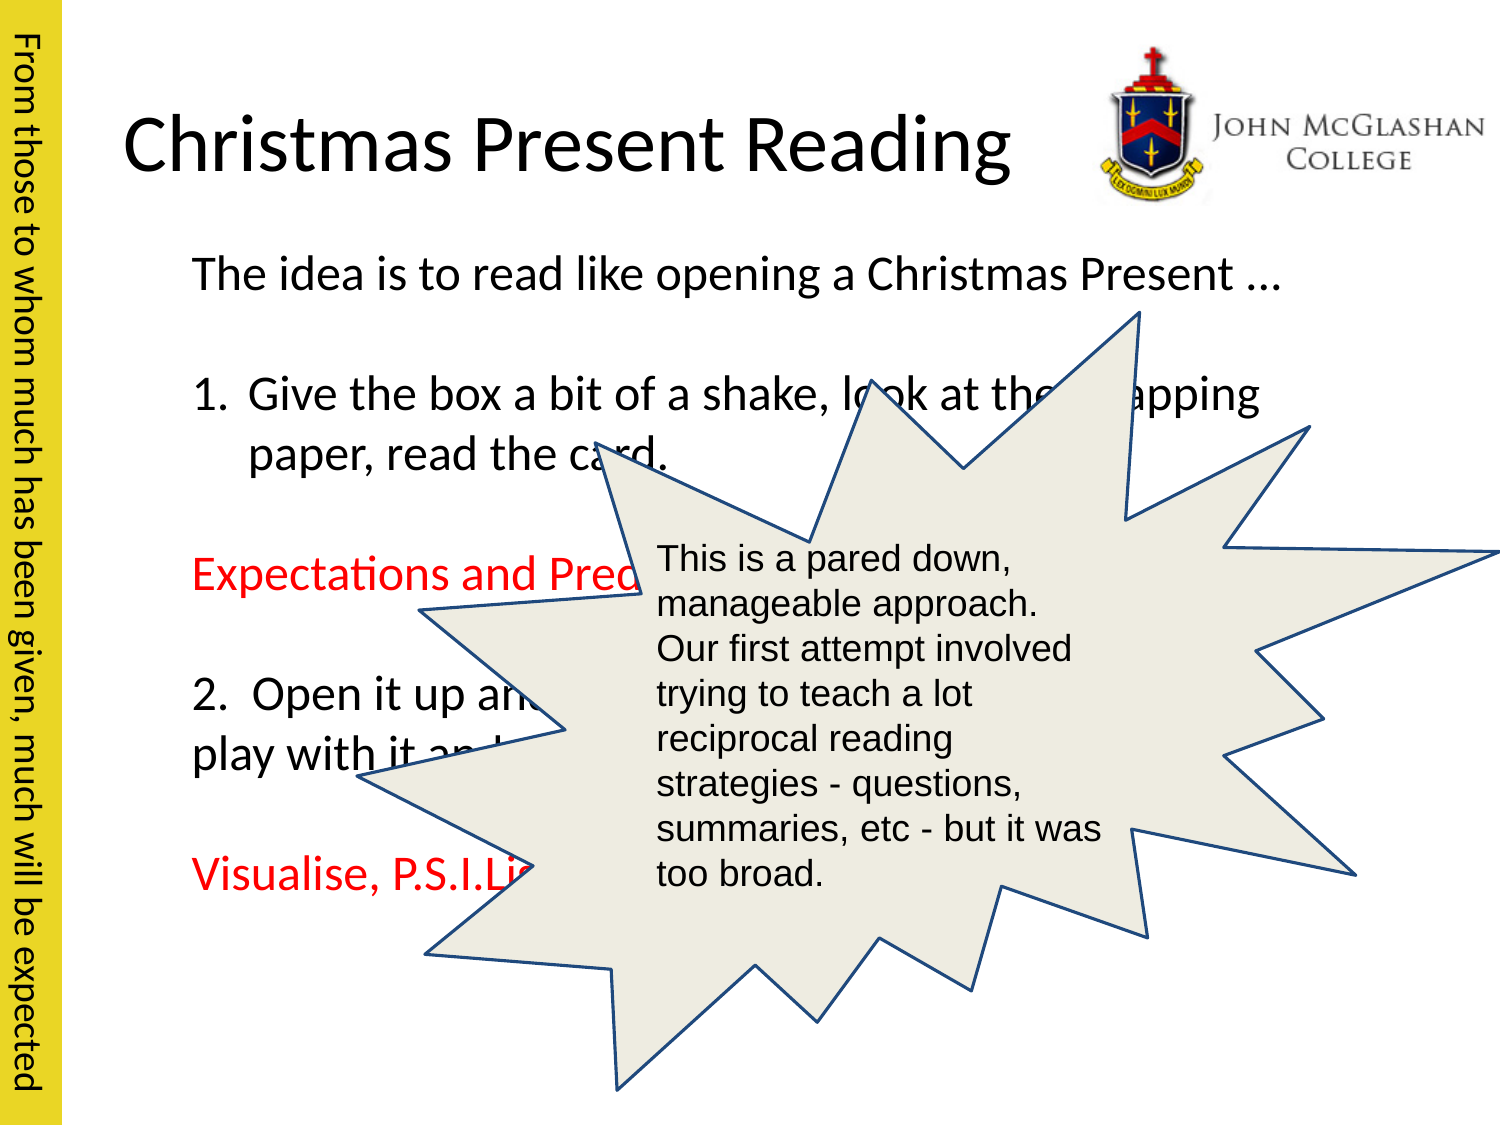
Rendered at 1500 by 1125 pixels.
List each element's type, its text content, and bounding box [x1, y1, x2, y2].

title Christmas Present Reading [61, 45, 1075, 233]
text_box This is a pared down, manageable approach. Our first attempt involved trying to teach a lot reciprocal reading strategies - questions, summaries, etc - but it was too broad. [356, 312, 1500, 1091]
picture [1092, 44, 1487, 206]
text_box The idea is to read like opening a Christmas Present ... Give the box a bit of a shake, look at the wrapping paper, read the card. Expectations and Predictions 2. Open it up and have a good look at it, then have a play with it and see what it can do. (Use your ISE) Visualise, P.S.I.Lise, Analyse, Peoplise [176, 232, 1342, 748]
